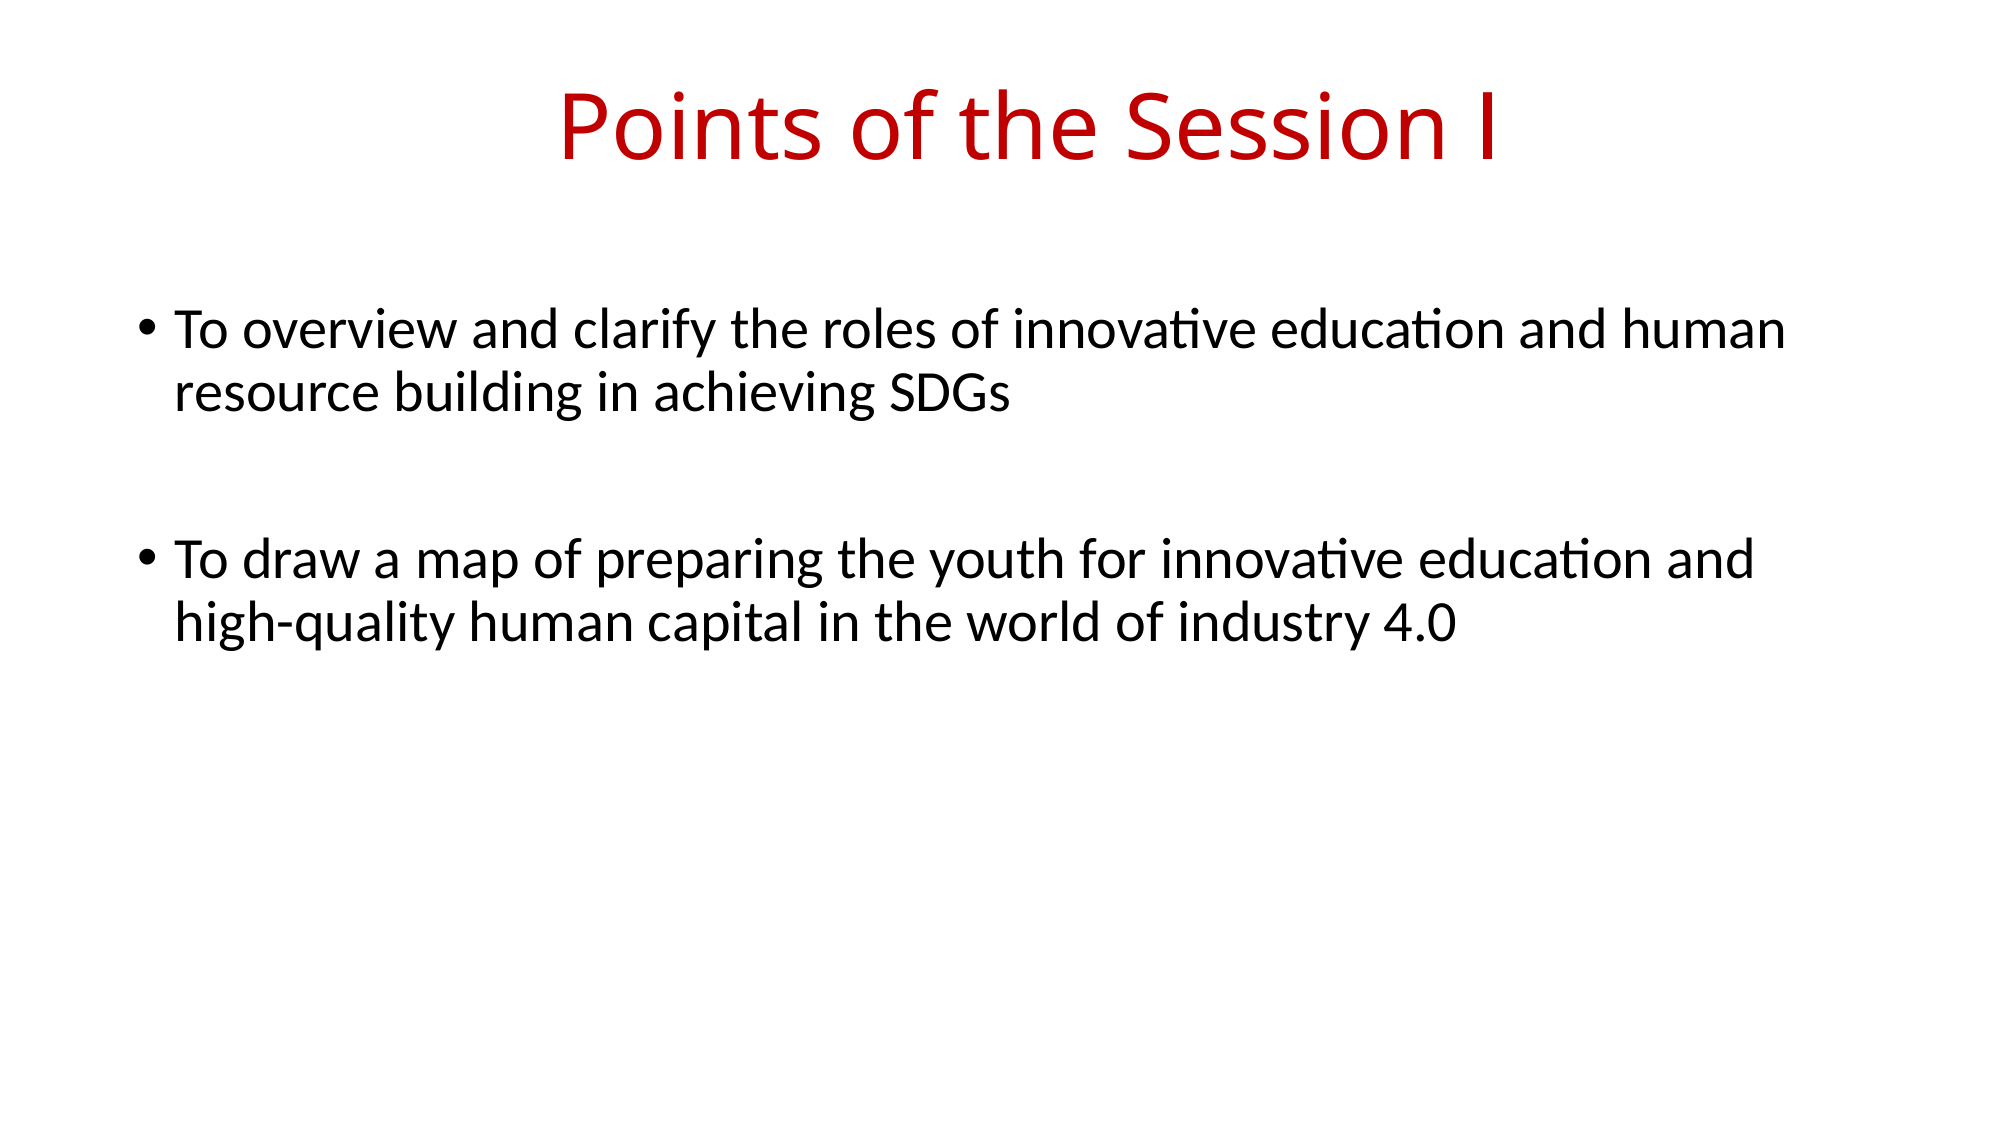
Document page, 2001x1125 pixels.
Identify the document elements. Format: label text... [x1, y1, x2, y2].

title Points of the Session Ⅰ [137, 59, 1863, 200]
list To overview and clarify the roles of innovative education and human resource building in achieving SDGs To draw a map of preparing the youth for innovative education and high-quality human capital in the world of industry 4.0 [122, 200, 1848, 1039]
